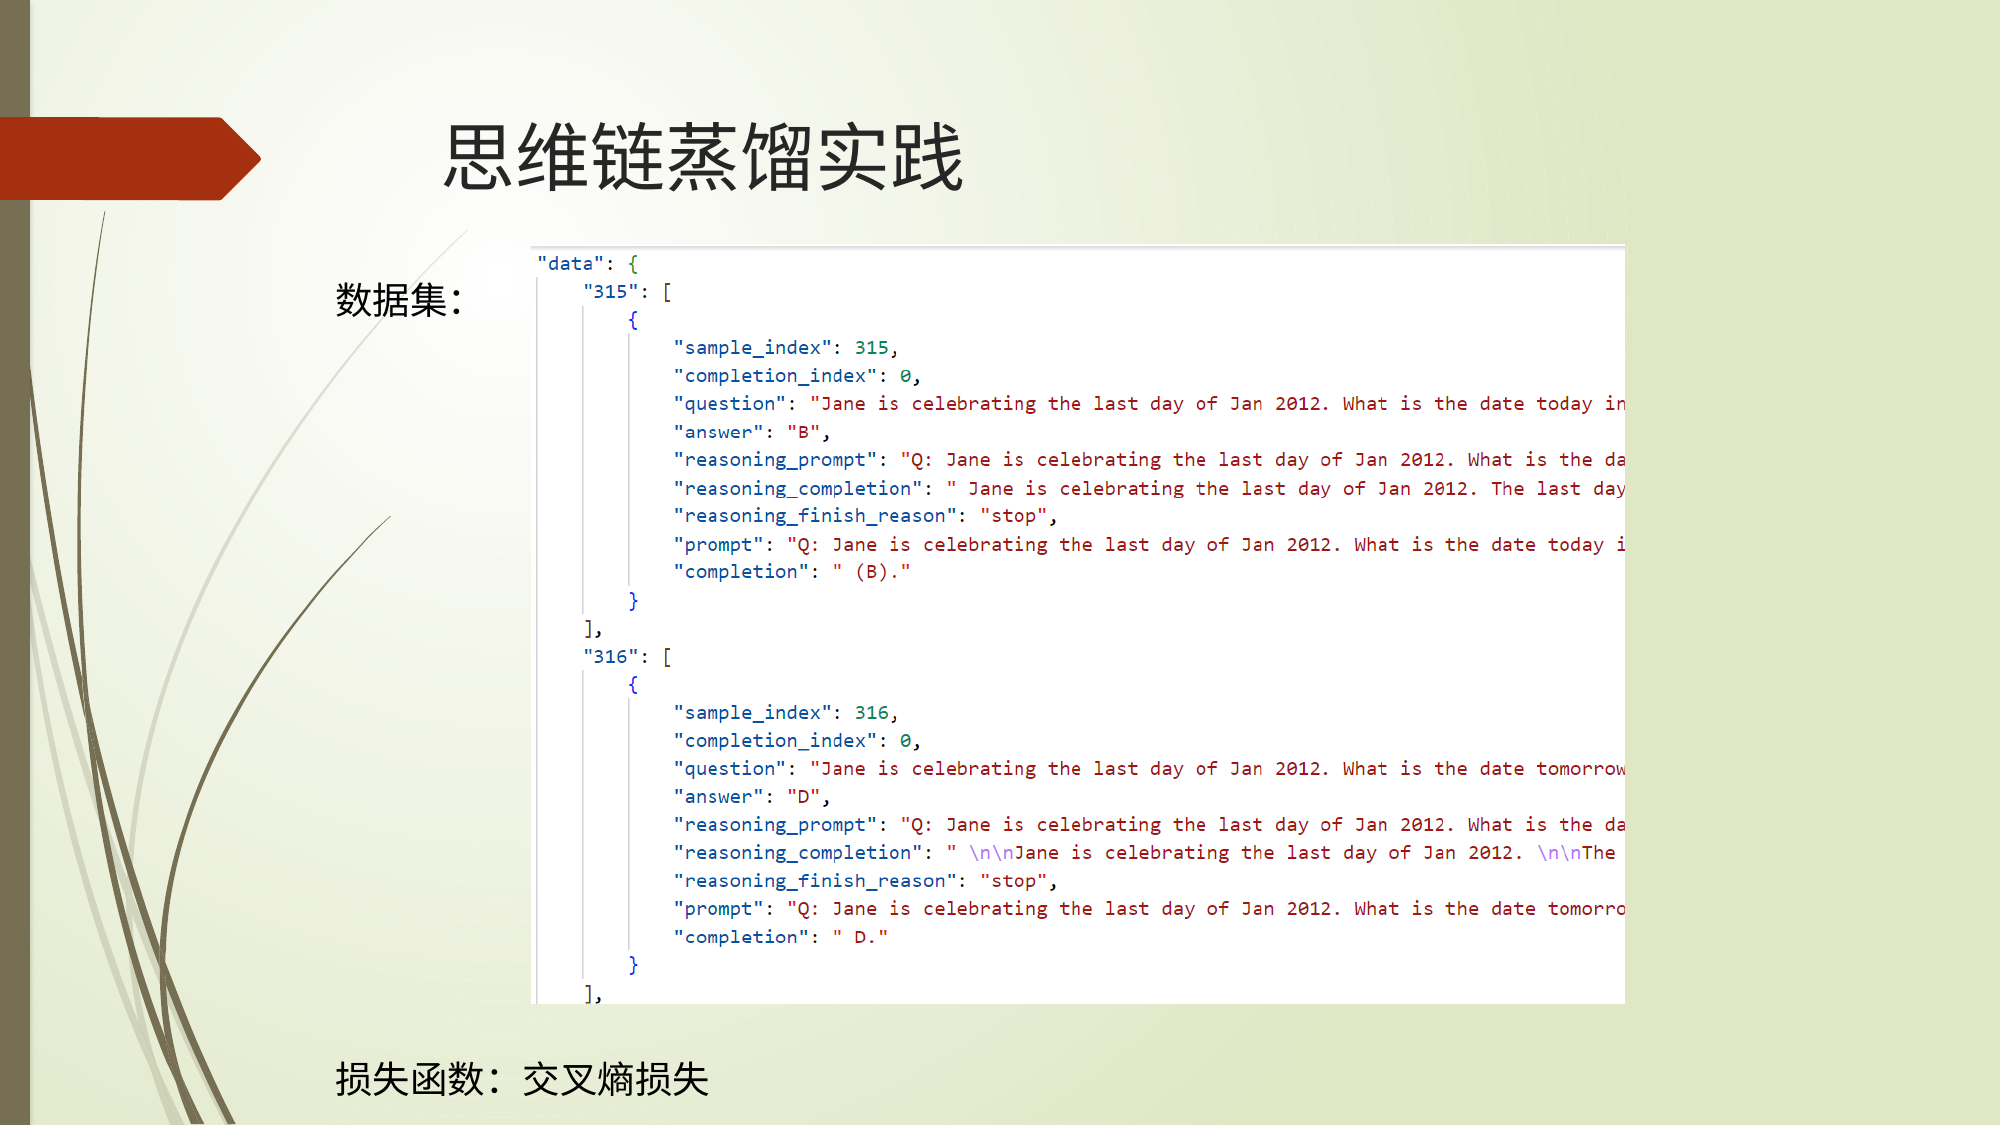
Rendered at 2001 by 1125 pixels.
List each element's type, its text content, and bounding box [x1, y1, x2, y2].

title 思维链蒸馏实践 [425, 102, 1888, 313]
text_box 数据集： [320, 269, 526, 329]
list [531, 244, 1625, 1005]
text_box 损失函数：交叉熵损失 [320, 1048, 769, 1108]
